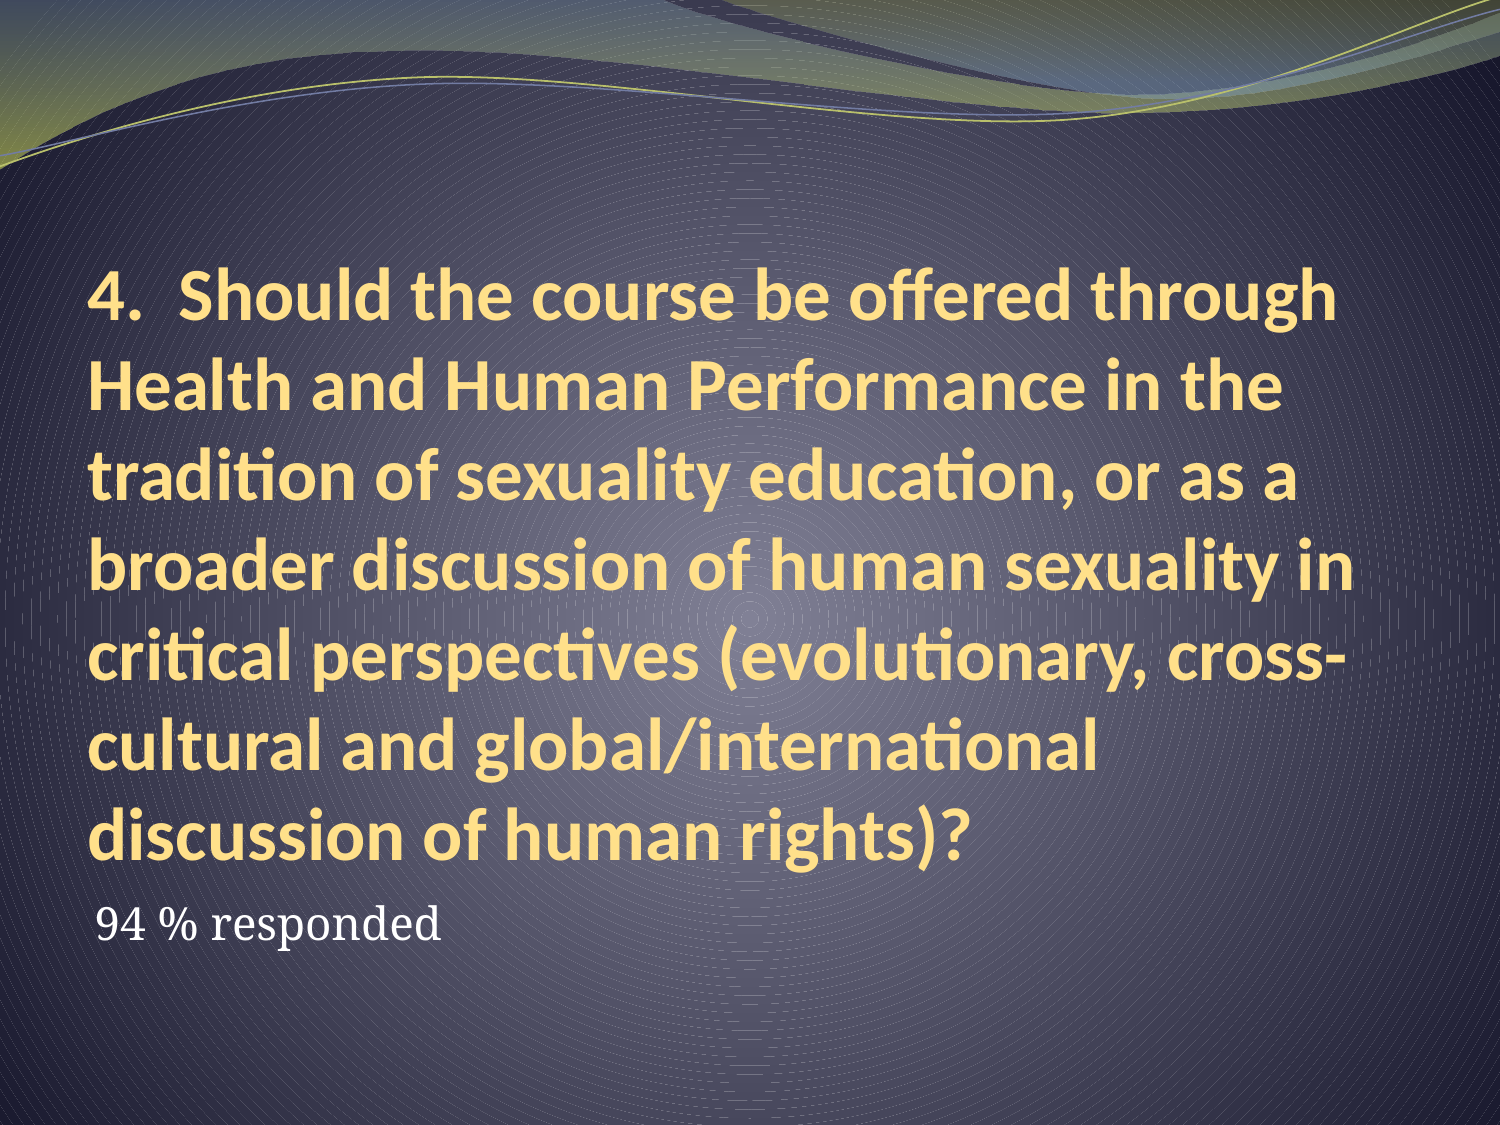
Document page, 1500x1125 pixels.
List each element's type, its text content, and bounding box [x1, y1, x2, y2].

title 4. Should the course be offered through Health and Human Performance in the tradition of sexuality education, or as a broader discussion of human sexuality in critical perspectives (evolutionary, cross-cultural and global/international discussion of human rights)? [86, 262, 1362, 875]
list 94 % responded [86, 887, 1362, 975]
